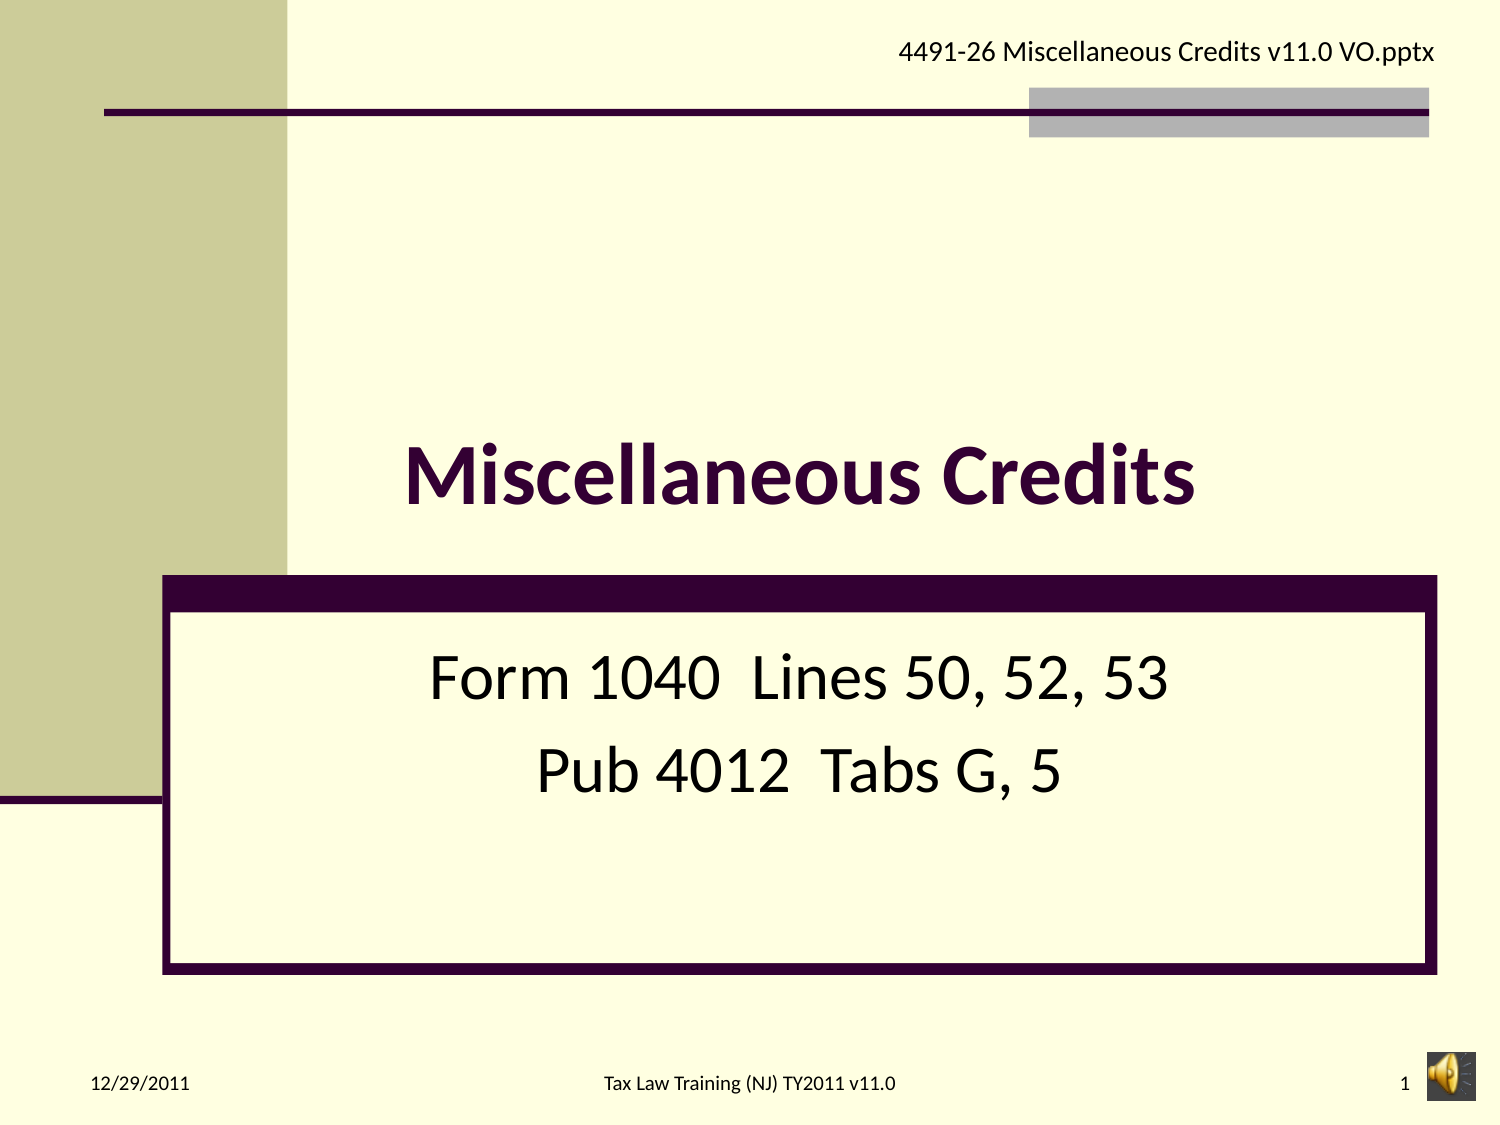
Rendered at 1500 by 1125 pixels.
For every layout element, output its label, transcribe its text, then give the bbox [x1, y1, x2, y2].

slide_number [74, 1049, 426, 1103]
footer Tax Law Training (NJ) TY2011 v11.0 [512, 1049, 988, 1103]
picture [1426, 1051, 1477, 1102]
text_box 4491-26 Miscellaneous Credits v11.0 VO.pptx [487, 24, 1450, 75]
slide_number 1 [1074, 1049, 1426, 1103]
subtitle Form 1040 Lines 50, 52, 53 Pub 4012 Tabs G, 5 [187, 624, 1413, 950]
title Miscellaneous Credits [162, 349, 1438, 591]
